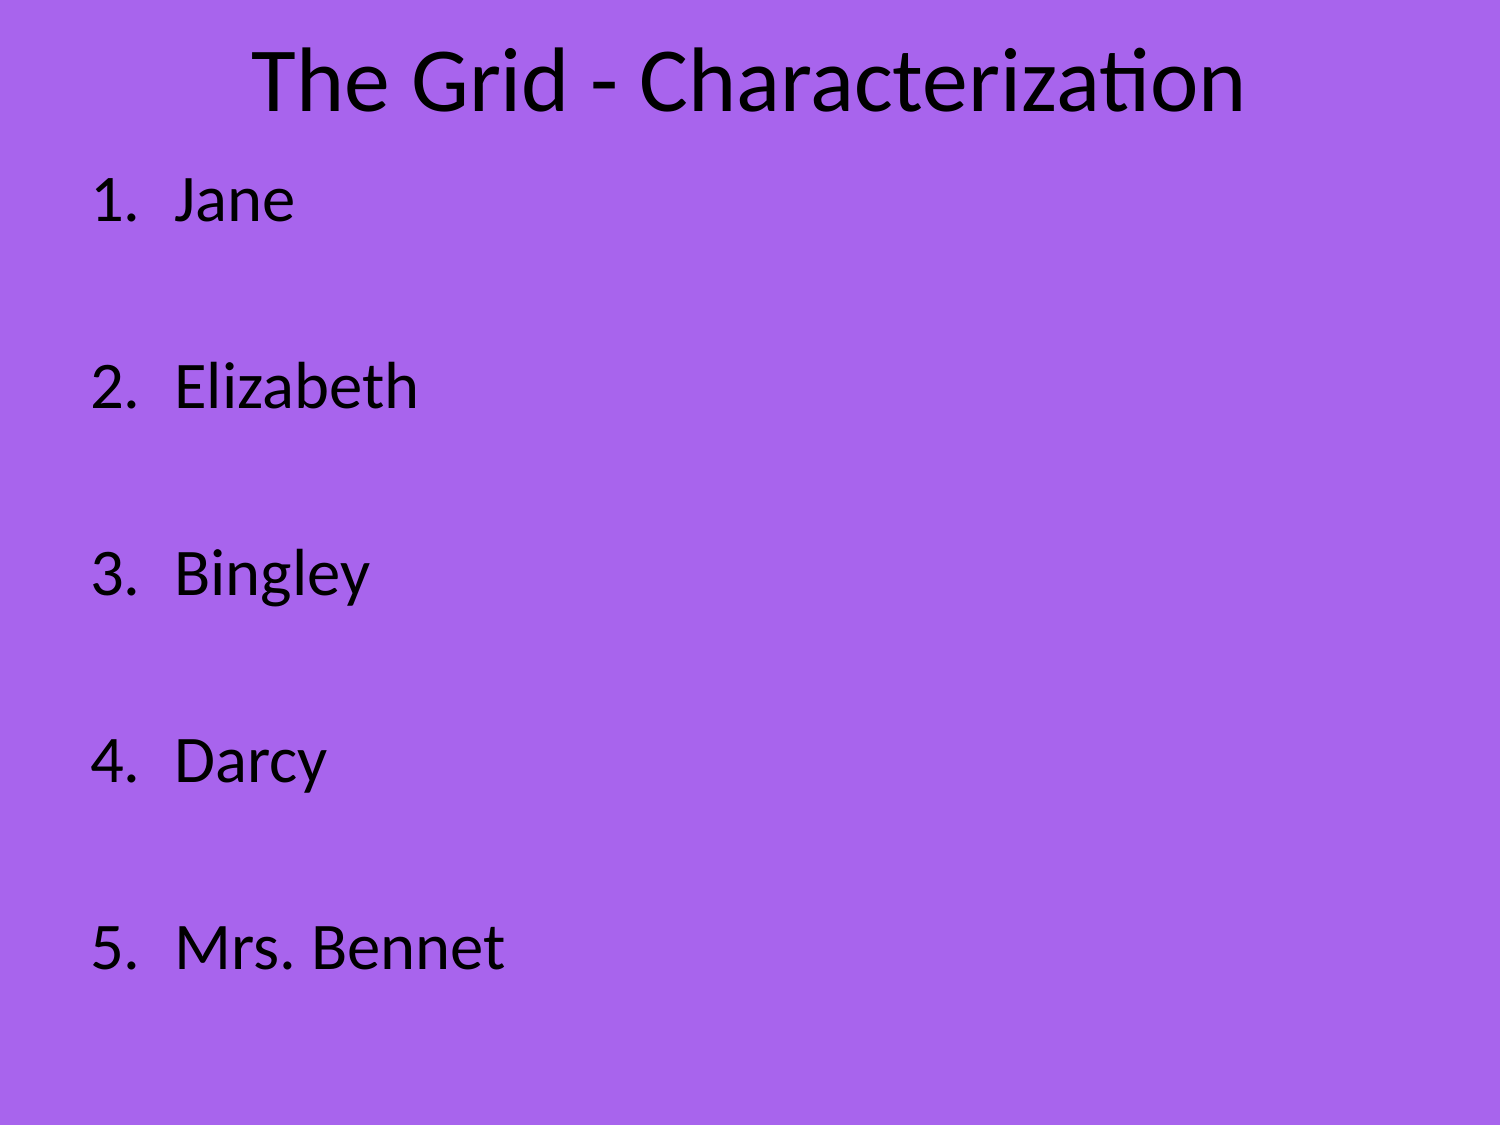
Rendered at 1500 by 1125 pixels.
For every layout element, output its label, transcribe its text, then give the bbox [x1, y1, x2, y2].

title The Grid - Characterization [75, 1, 1425, 147]
list Jane Elizabeth Bingley Darcy Mrs. Bennet [75, 147, 1425, 1077]
